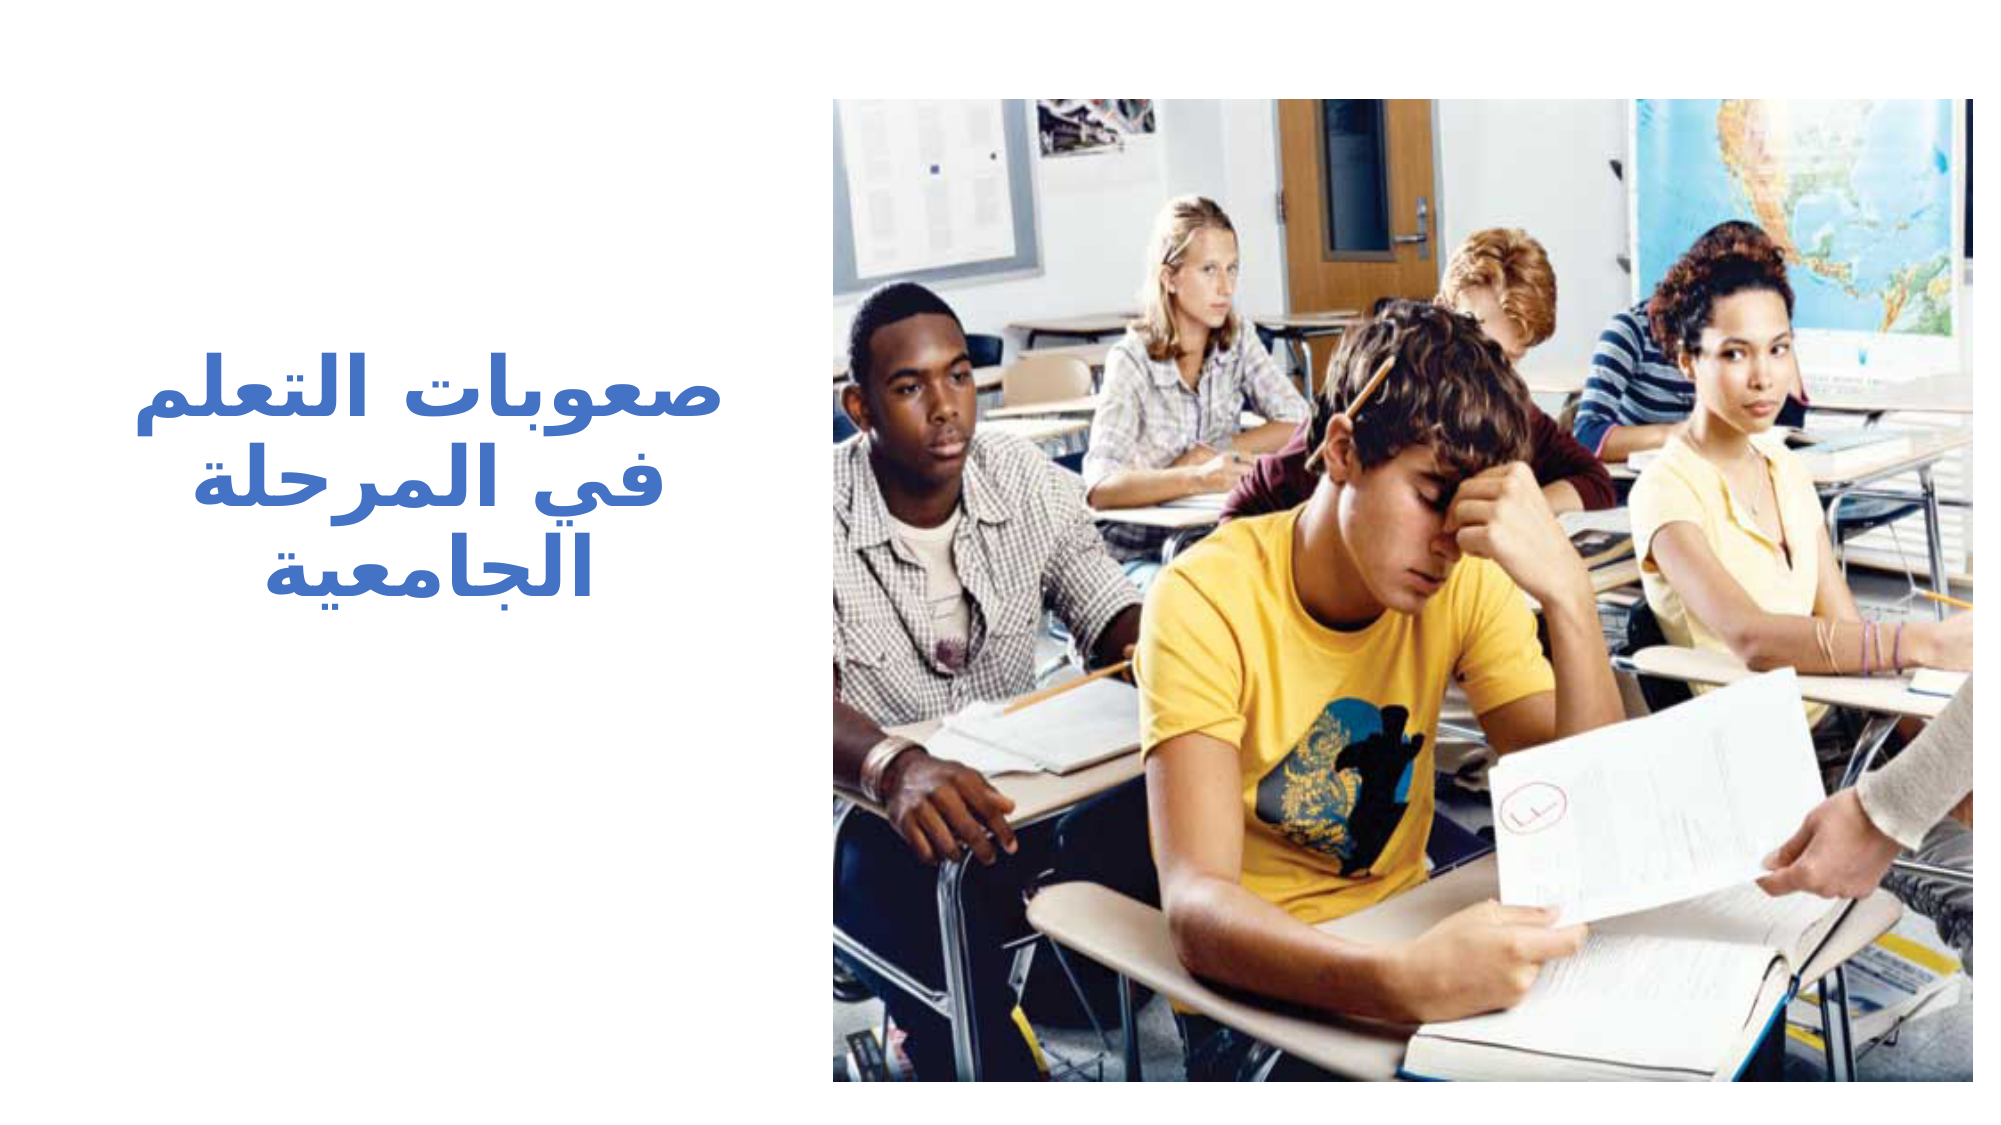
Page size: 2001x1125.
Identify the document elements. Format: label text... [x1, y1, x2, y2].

list صعوبات التعلم في المرحلة الجامعية [77, 337, 783, 963]
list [833, 99, 1973, 1082]
